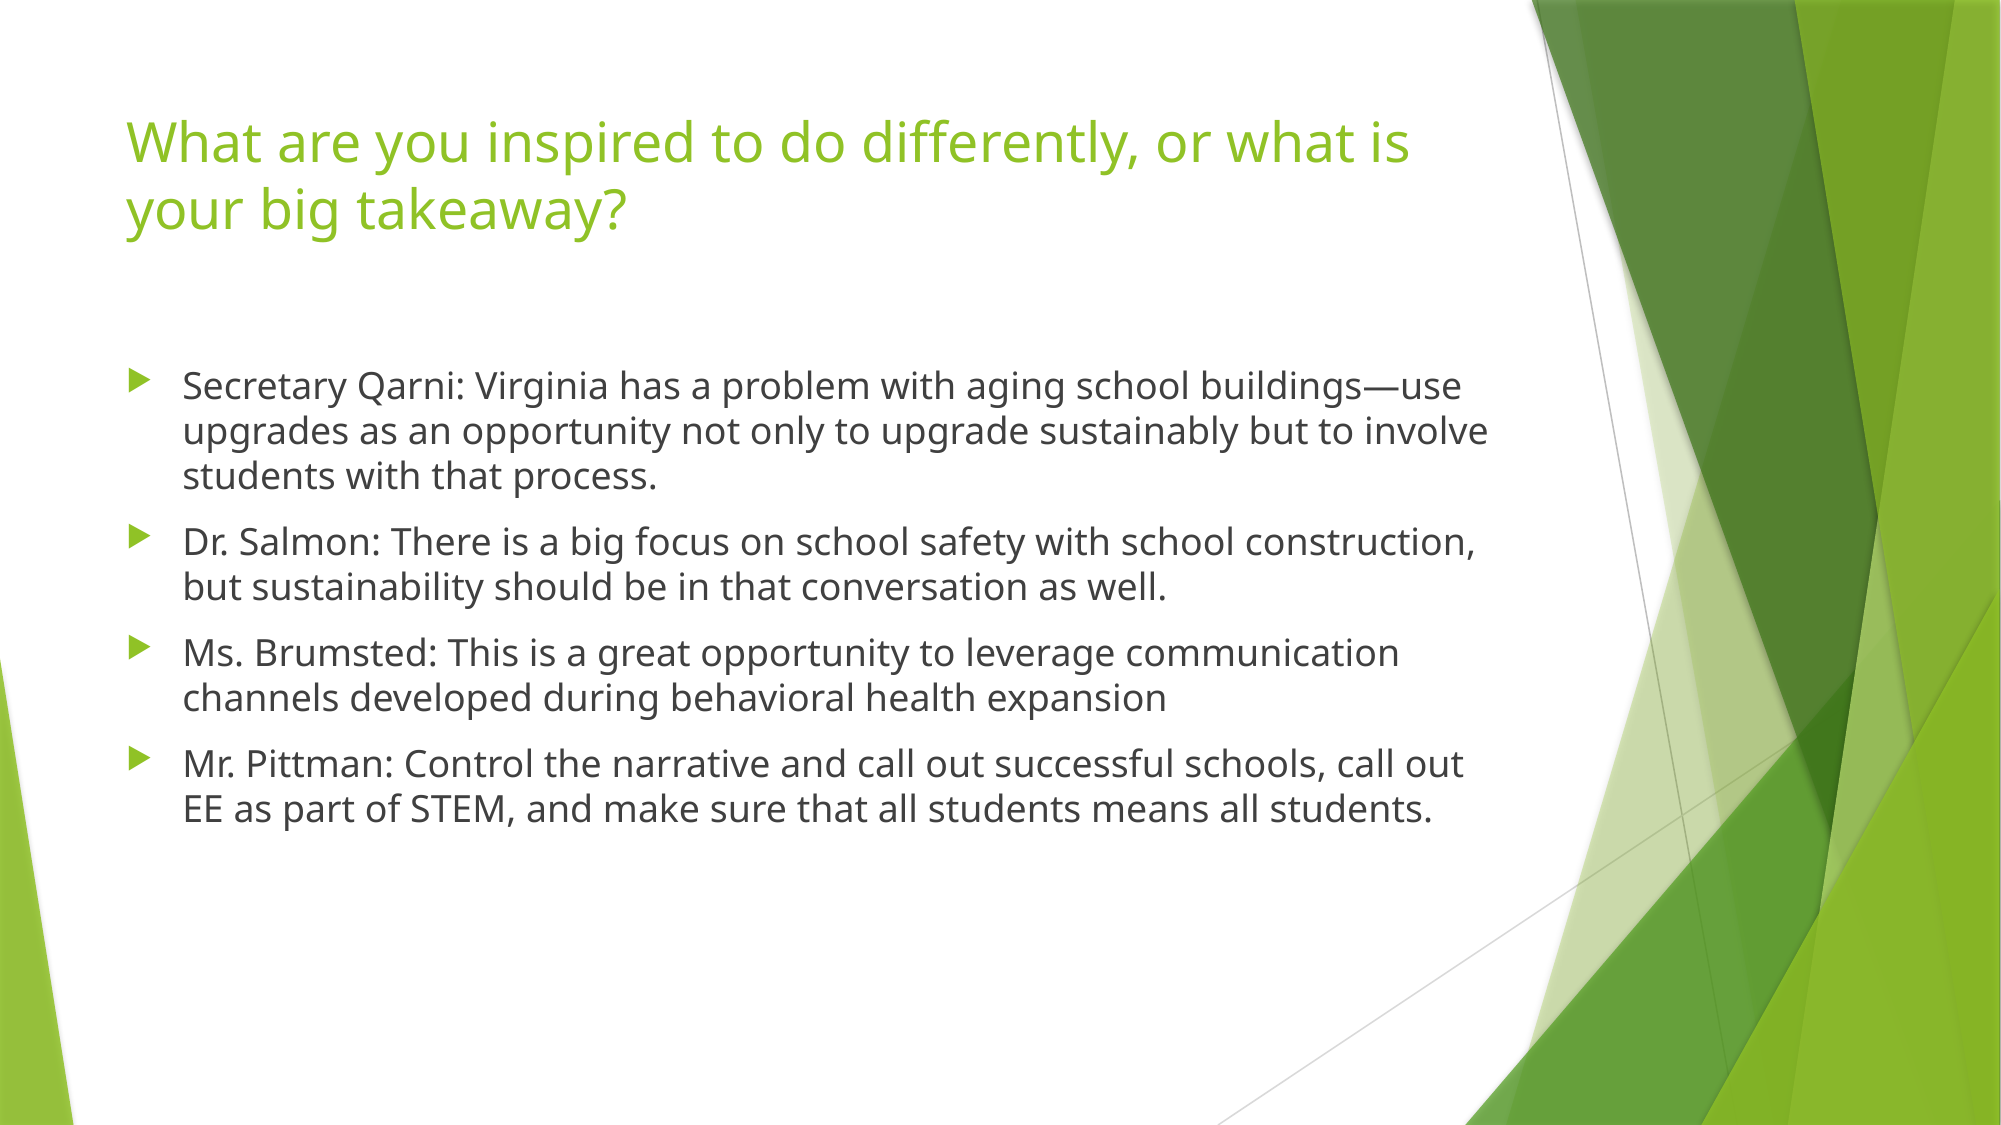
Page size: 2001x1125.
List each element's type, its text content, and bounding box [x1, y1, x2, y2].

list Secretary Qarni: Virginia has a problem with aging school buildings—use upgrades as an opportunity not only to upgrade sustainably but to involve students with that process. Dr. Salmon: There is a big focus on school safety with school construction, but sustainability should be in that conversation as well. Ms. Brumsted: This is a great opportunity to leverage communication channels developed during behavioral health expansion Mr. Pittman: Control the narrative and call out successful schools, call out EE as part of STEM, and make sure that all students means all students. [111, 354, 1522, 992]
title What are you inspired to do differently, or what is your big takeaway? [111, 99, 1522, 317]
